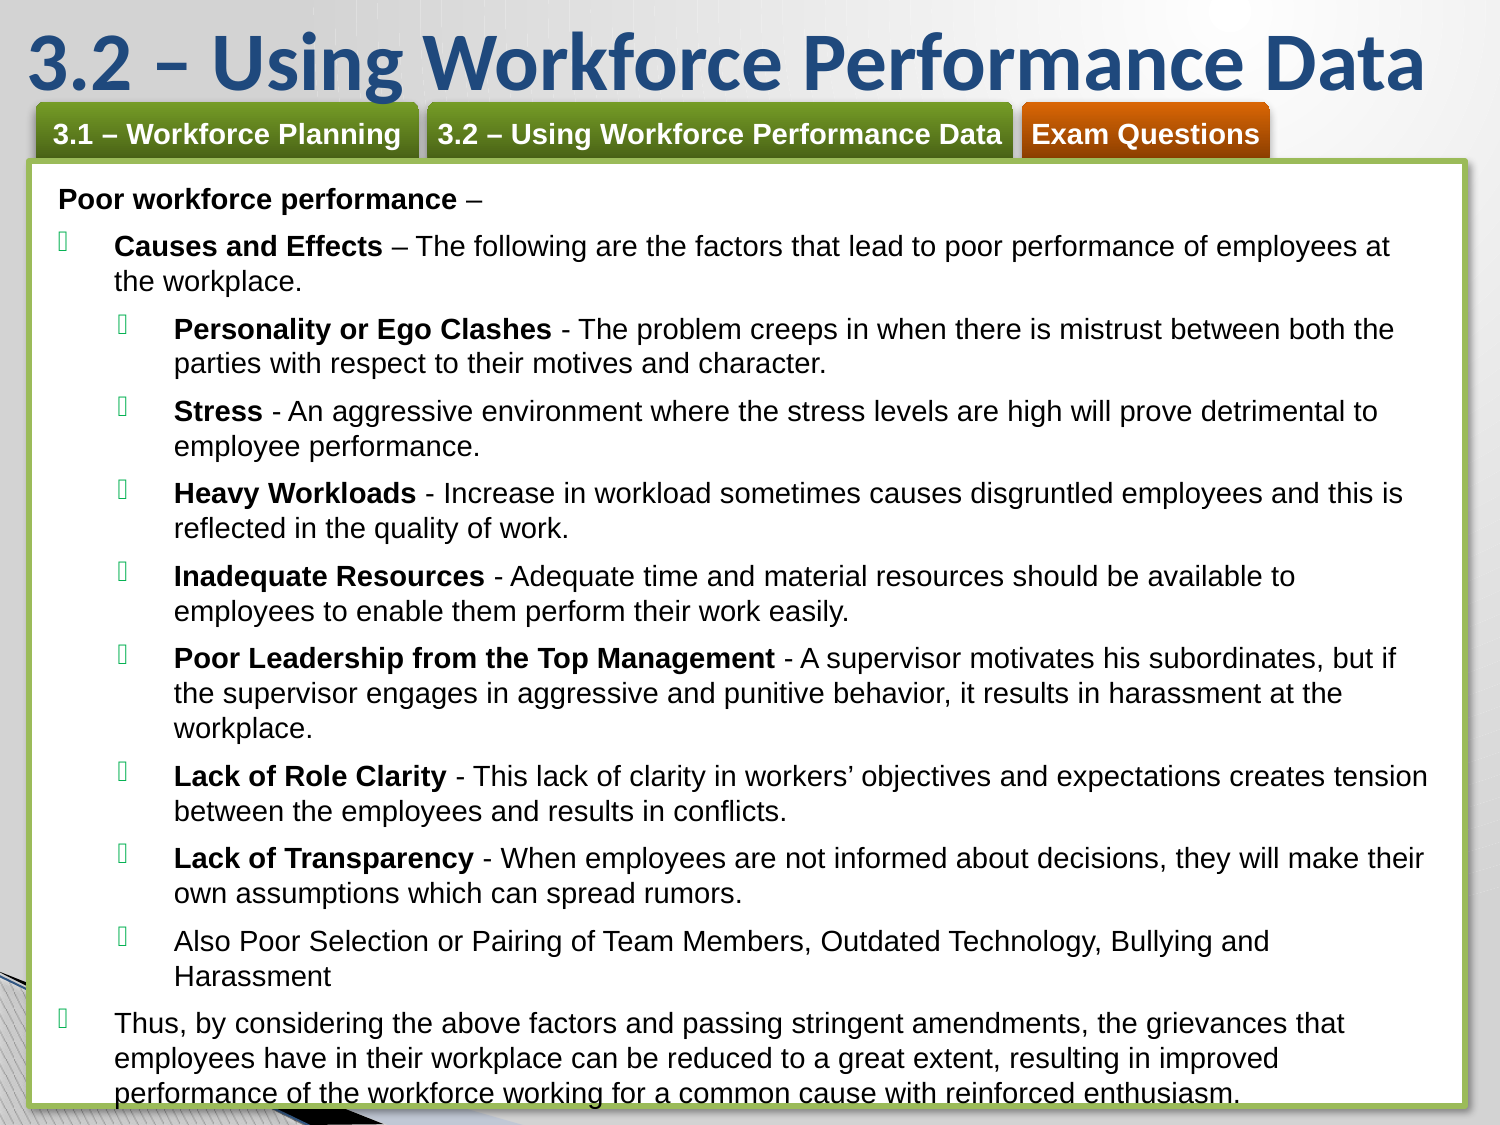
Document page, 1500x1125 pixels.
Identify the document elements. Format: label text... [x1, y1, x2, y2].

text_box Poor workforce performance – Causes and Effects – The following are the factors that lead to poor performance of employees at the workplace. Personality or Ego Clashes - The problem creeps in when there is mistrust between both the parties with respect to their motives and character. Stress - An aggressive environment where the stress levels are high will prove detrimental to employee performance. Heavy Workloads - Increase in workload sometimes causes disgruntled employees and this is reflected in the quality of work. Inadequate Resources - Adequate time and material resources should be available to employees to enable them perform their work easily. Poor Leadership from the Top Management - A supervisor motivates his subordinates, but if the supervisor engages in aggressive and punitive behavior, it results in harassment at the workplace. Lack of Role Clarity - This lack of clarity in workers’ objectives and expectations creates tension between the employees and results in conflicts. Lack of Transparency - When employees are not informed about decisions, they will make their own assumptions which can spread rumors. Also Poor Selection or Pairing of Team Members, Outdated Technology, Bullying and Harassment Thus, by considering the above factors and passing stringent amendments, the grievances that employees have in their workplace can be reduced to a great extent, resulting in improved performance of the workforce working for a common cause with reinforced enthusiasm. [41, 172, 1447, 1117]
picture [287, 1117, 303, 1125]
title 3.2 – Using Workforce Performance Data [11, 11, 1465, 102]
